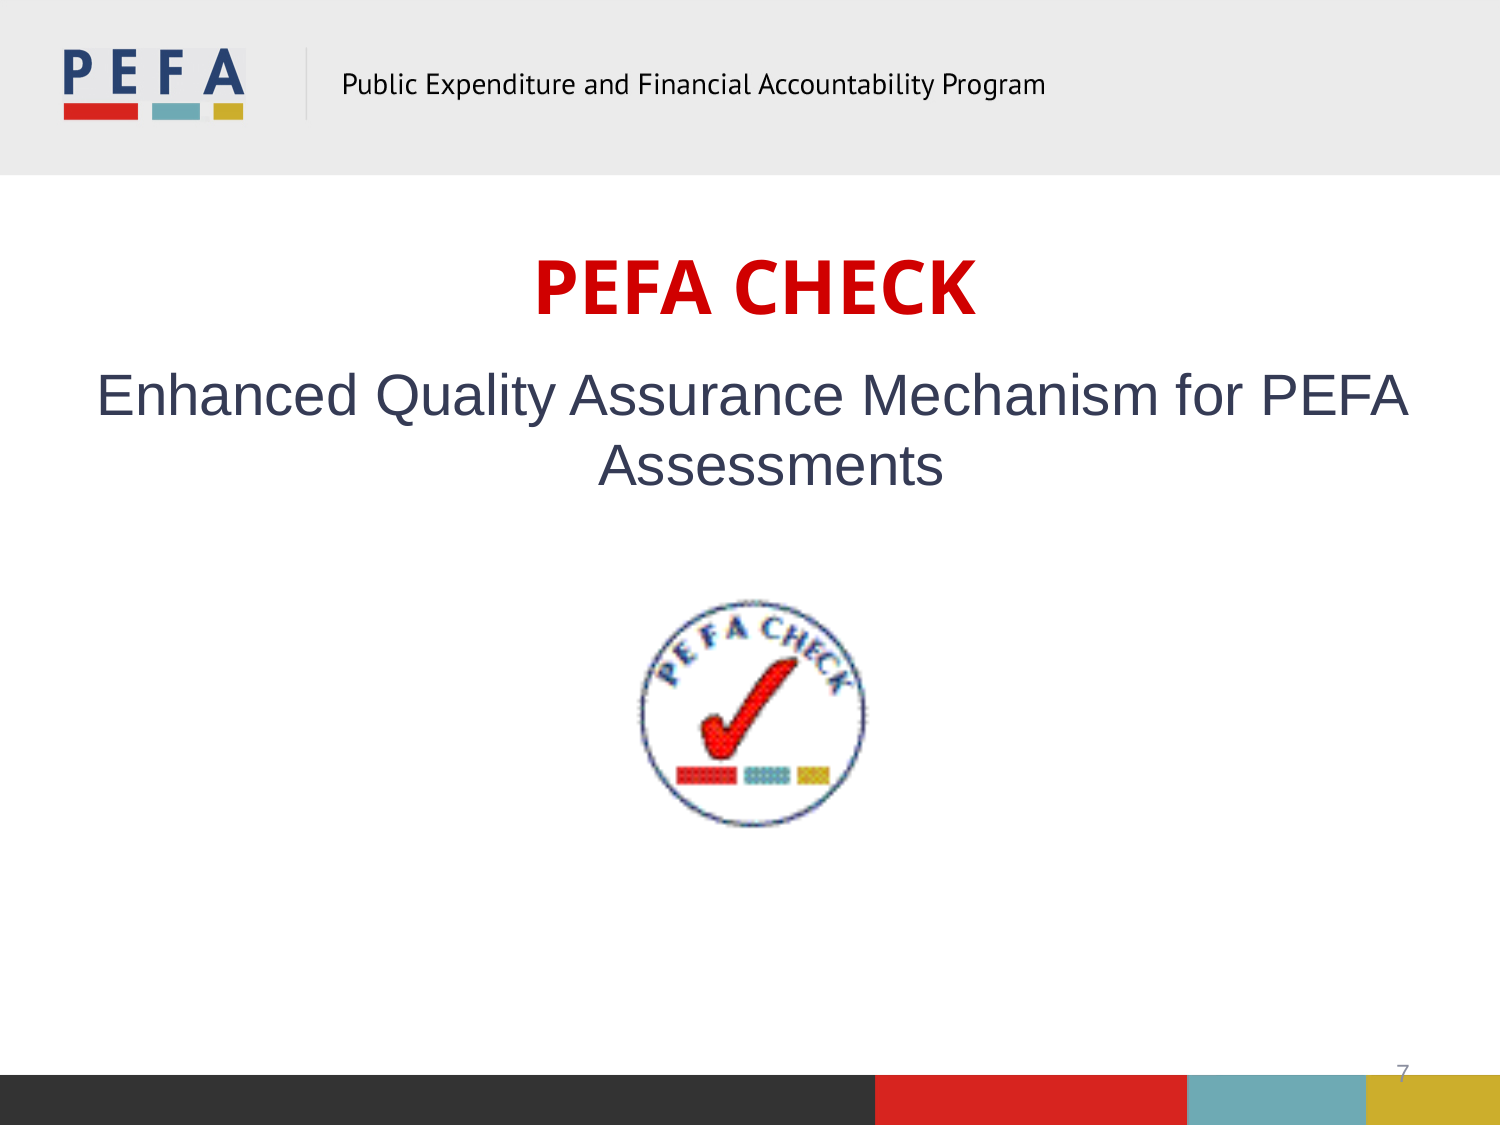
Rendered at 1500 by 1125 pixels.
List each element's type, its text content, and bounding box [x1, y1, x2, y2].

slide_number 7 [1074, 1042, 1425, 1103]
picture [0, 0, 1500, 1125]
list Enhanced Quality Assurance Mechanism for PEFA Assessments [76, 349, 1428, 1006]
title PEFA CHECK [64, 207, 1426, 339]
